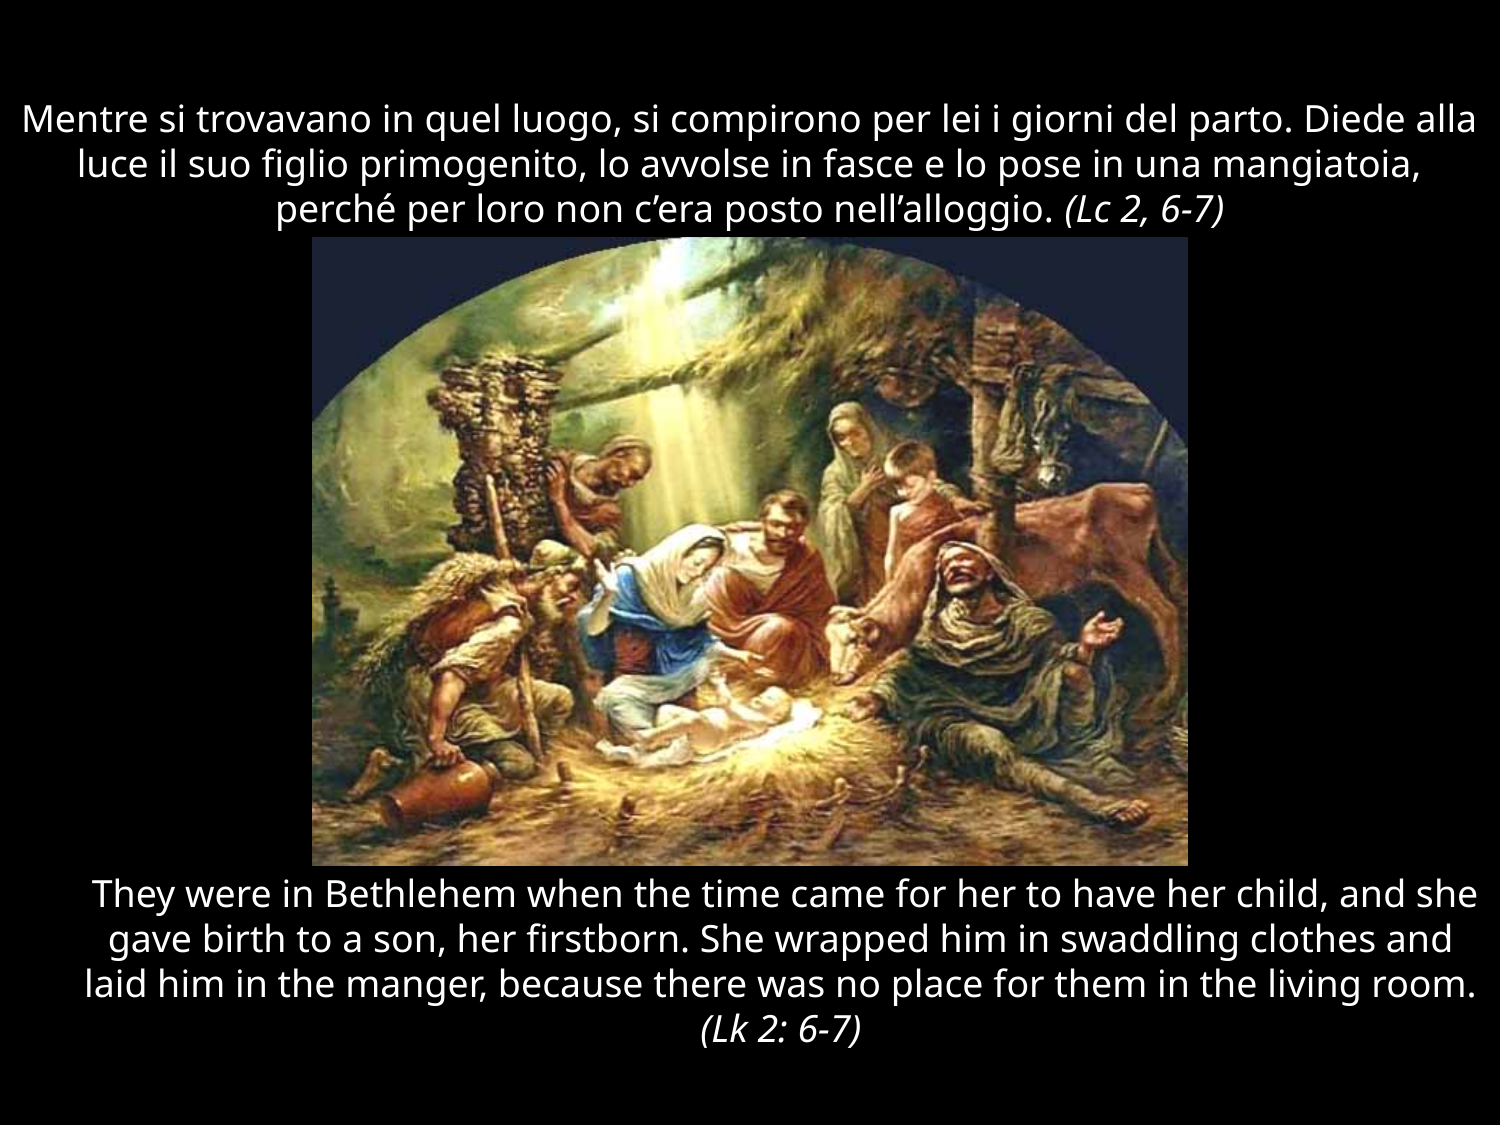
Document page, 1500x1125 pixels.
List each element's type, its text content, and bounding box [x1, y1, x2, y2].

text_box They were in Bethlehem when the time came for her to have her child, and she gave birth to a son, her firstborn. She wrapped him in swaddling clothes and laid him in the manger, because there was no place for them in the living room. (Lk 2: 6-7) [62, 862, 1500, 1058]
picture [312, 237, 1188, 866]
text_box Mentre si trovavano in quel luogo, si compirono per lei i giorni del parto. Diede alla luce il suo figlio primogenito, lo avvolse in fasce e lo pose in una mangiatoia, perché per loro non c’era posto nell’alloggio. (Lc 2, 6-7) [0, 87, 1500, 238]
